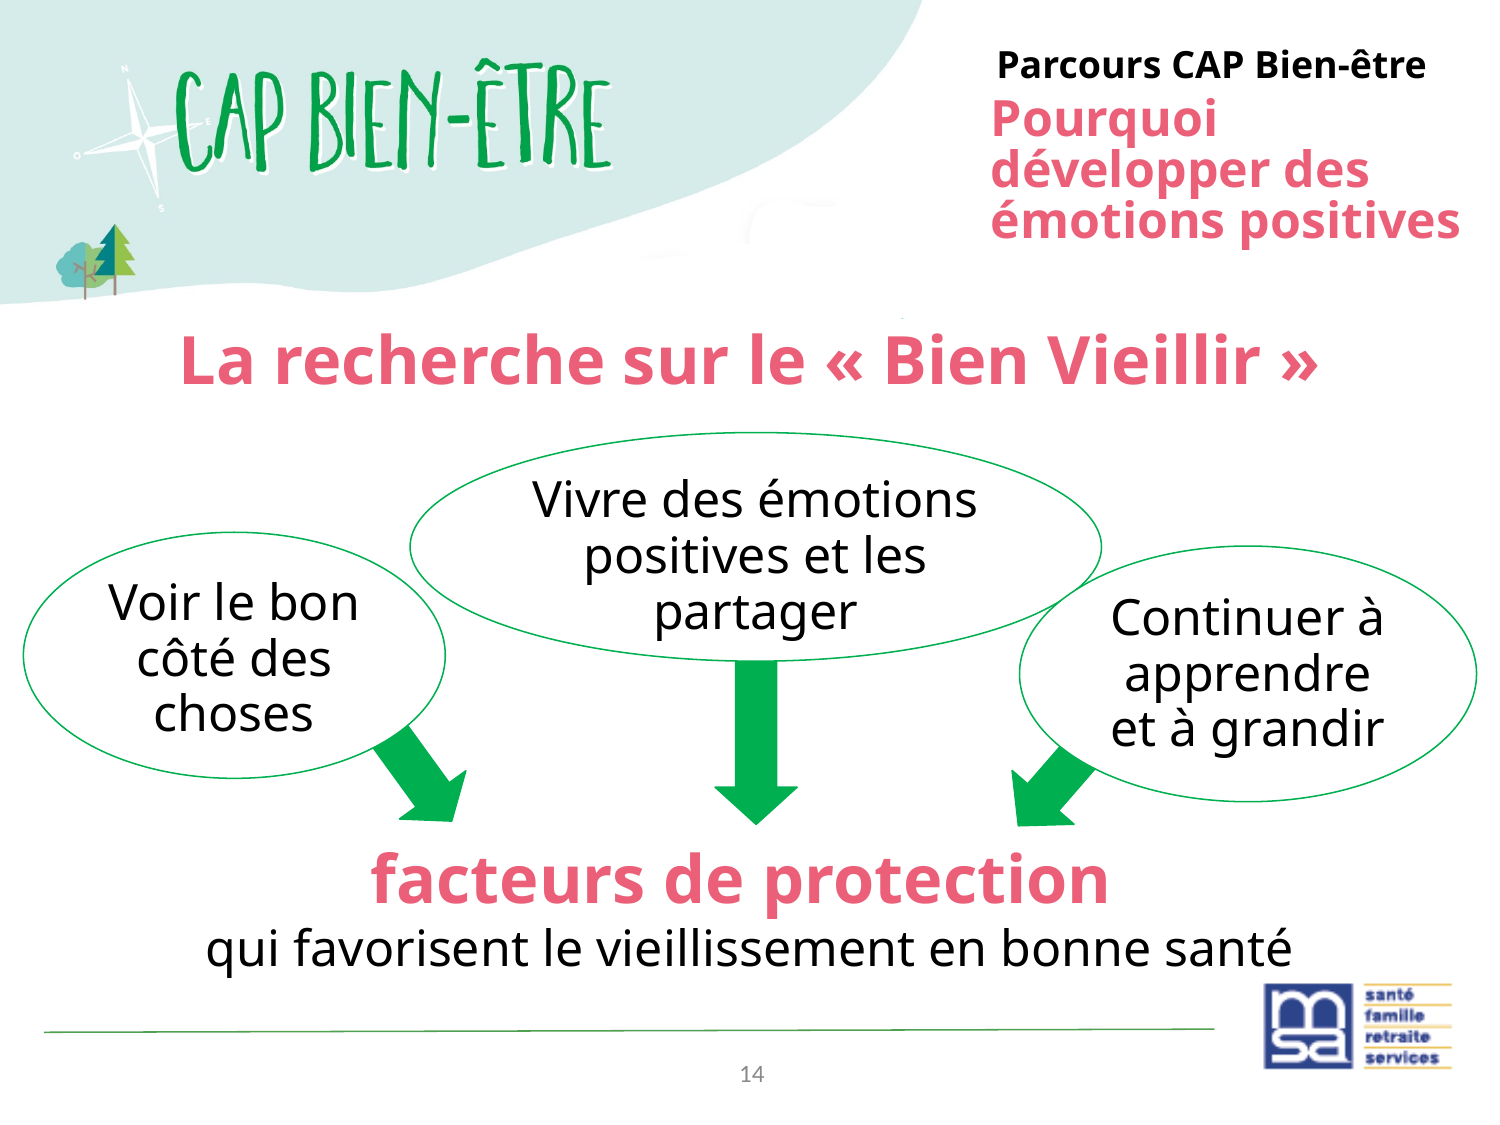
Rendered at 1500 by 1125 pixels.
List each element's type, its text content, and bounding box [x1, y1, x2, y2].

text_box Continuer à apprendre et à grandir [1019, 546, 1477, 802]
text_box [715, 661, 798, 825]
text_box Parcours CAP Bien-être [968, 34, 1455, 94]
text_box facteurs de protection qui favorisent le vieillissement en bonne santé [0, 829, 1500, 979]
text_box Vivre des émotions positives et les partager [410, 432, 1102, 662]
text_box [1012, 747, 1095, 826]
text_box 14 [54, 1042, 1245, 1103]
text_box Pourquoi développer des émotions positives [969, 54, 1483, 291]
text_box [43, 1028, 1215, 1033]
text_box [373, 726, 466, 822]
picture [1250, 929, 1476, 1125]
text_box Voir le bon côté des choses [23, 532, 446, 779]
text_box La recherche sur le « Bien Vieillir » [0, 307, 1500, 421]
picture [0, 0, 941, 320]
